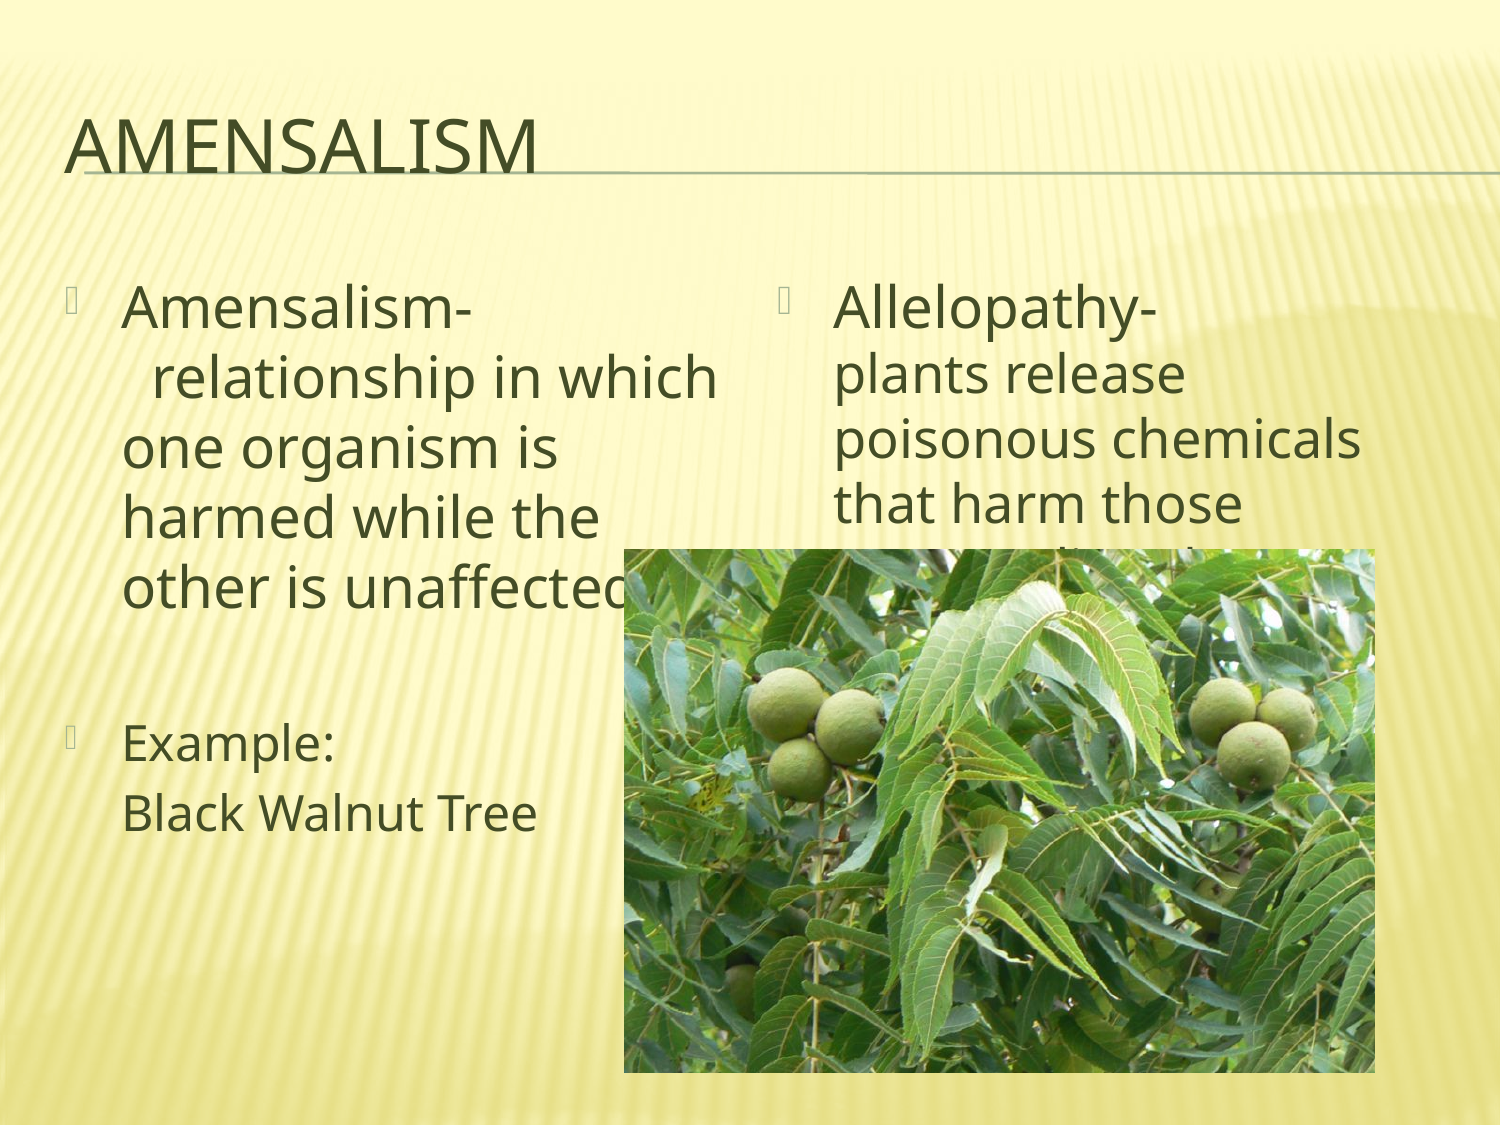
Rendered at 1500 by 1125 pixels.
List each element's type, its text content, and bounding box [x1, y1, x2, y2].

picture [624, 549, 1376, 1074]
list Allelopathy- plants release poisonous chemicals that harm those surrounding them [762, 262, 1475, 1038]
list Amensalism- relationship in which one organism is harmed while the other is unaffected Example: Black Walnut Tree [50, 262, 738, 1038]
title Amensalism [49, 75, 1475, 213]
